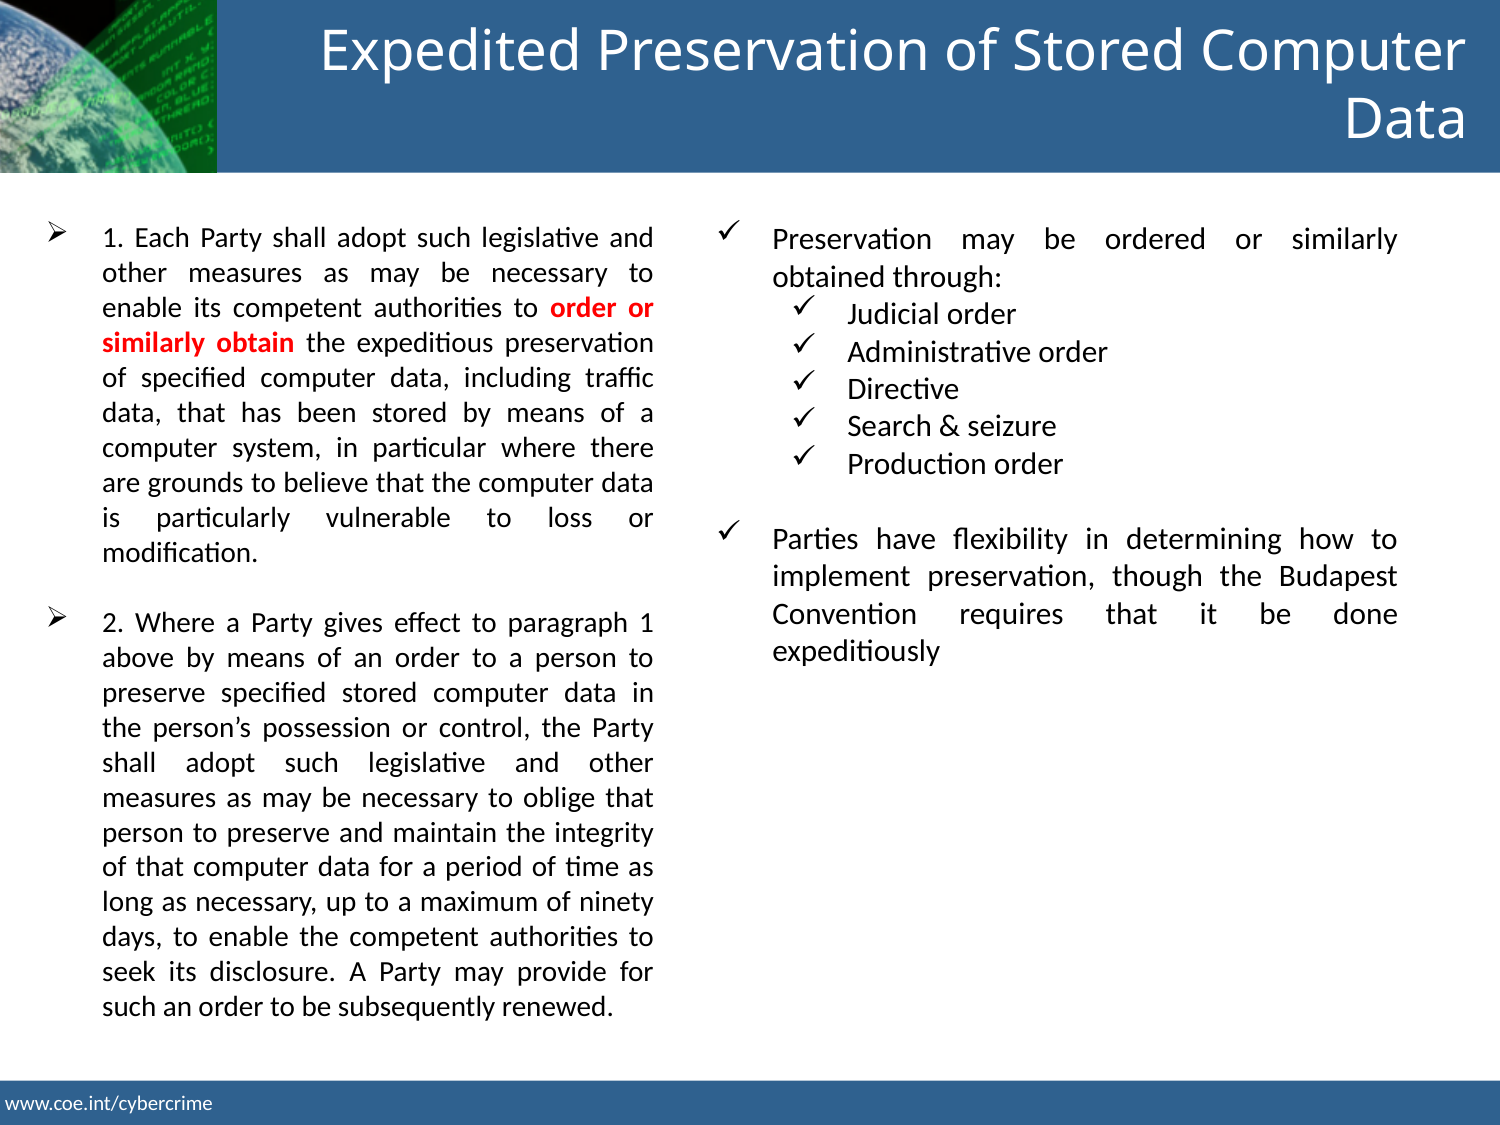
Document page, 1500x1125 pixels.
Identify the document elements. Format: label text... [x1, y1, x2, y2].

text_box 1. Each Party shall adopt such legislative and other measures as may be necessary to enable its competent authorities to order or similarly obtain the expeditious preservation of specified computer data, including traffic data, that has been stored by means of a computer system, in particular where there are grounds to believe that the computer data is particularly vulnerable to loss or modification. 2. Where a Party gives effect to paragraph 1 above by means of an order to a person to preserve specified stored computer data in the person’s possession or control, the Party shall adopt such legislative and other measures as may be necessary to oblige that person to preserve and maintain the integrity of that computer data for a period of time as long as necessary, up to a maximum of ninety days, to enable the competent authorities to seek its disclosure. A Party may provide for such an order to be subsequently renewed. [31, 211, 670, 1030]
picture [0, 0, 217, 173]
text_box Expedited Preservation of Stored Computer Data [230, 7, 1483, 157]
text_box Preservation may be ordered or similarly obtained through: Judicial order Administrative order Directive Search & seizure Production order Parties have flexibility in determining how to implement preservation, though the Budapest Convention requires that it be done expeditiously [701, 211, 1414, 676]
